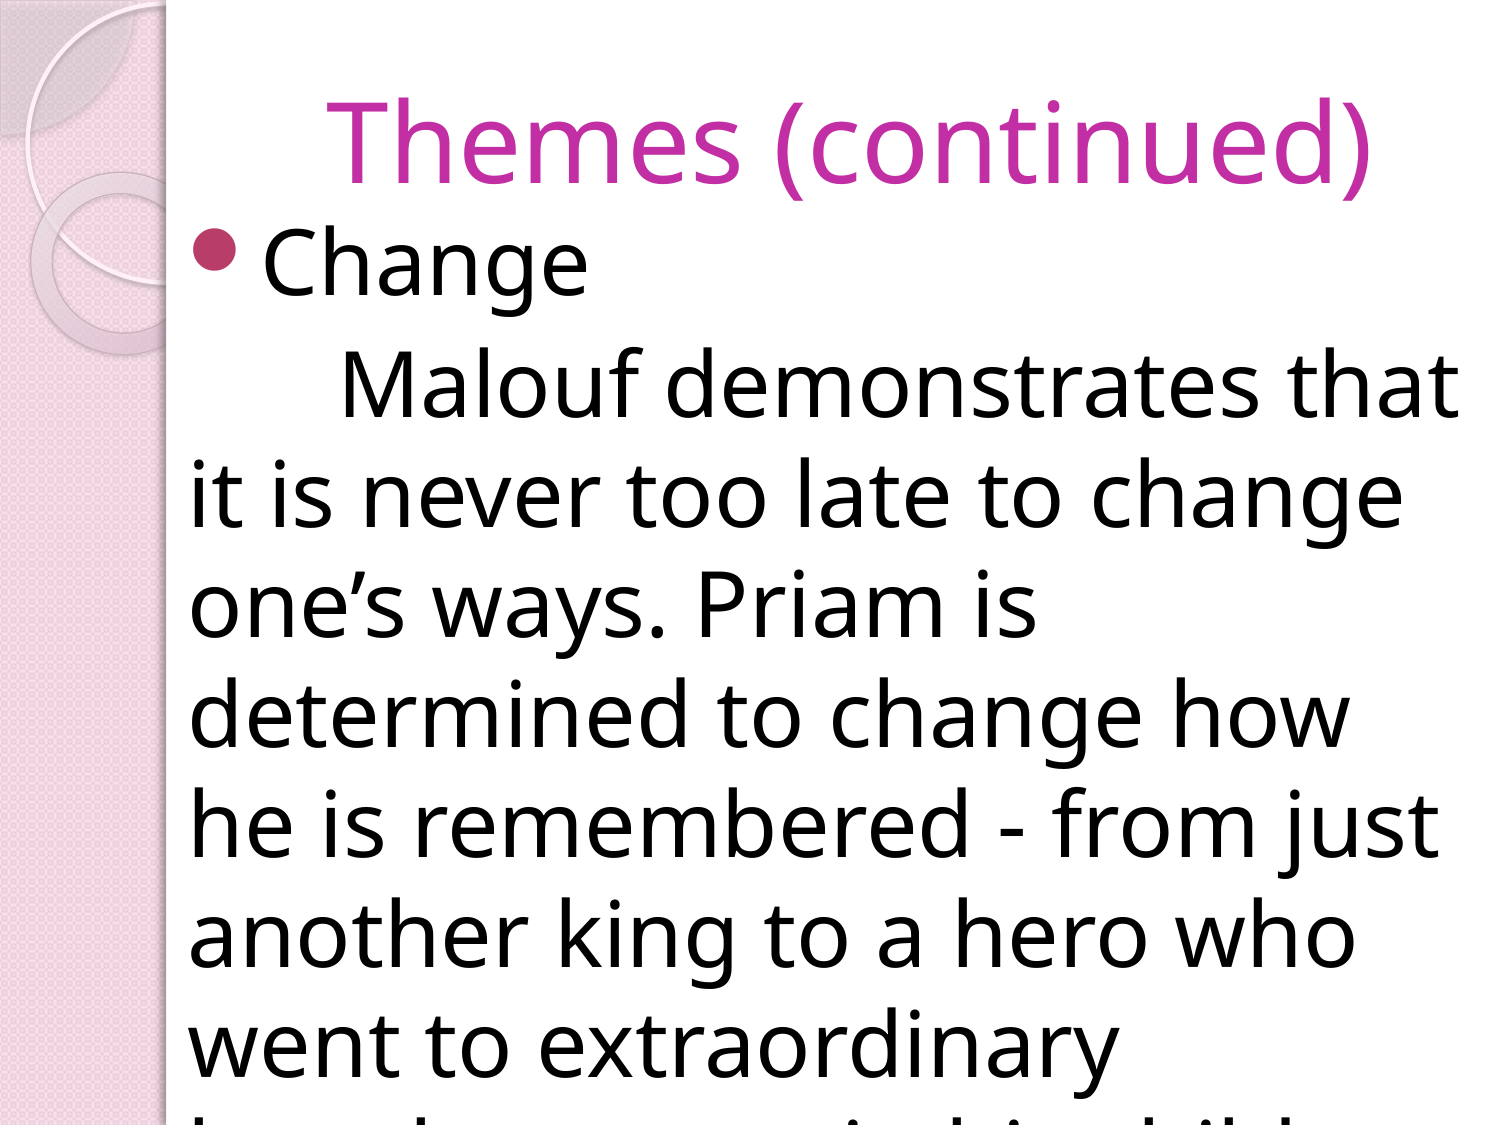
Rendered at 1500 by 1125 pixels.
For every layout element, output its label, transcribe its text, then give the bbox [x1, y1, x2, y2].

list Change Malouf demonstrates that it is never too late to change one’s ways. Priam is determined to change how he is remembered - from just another king to a hero who went to extraordinary lengths to regain his child. [159, 196, 1477, 1025]
title Themes (continued) [235, 45, 1466, 196]
